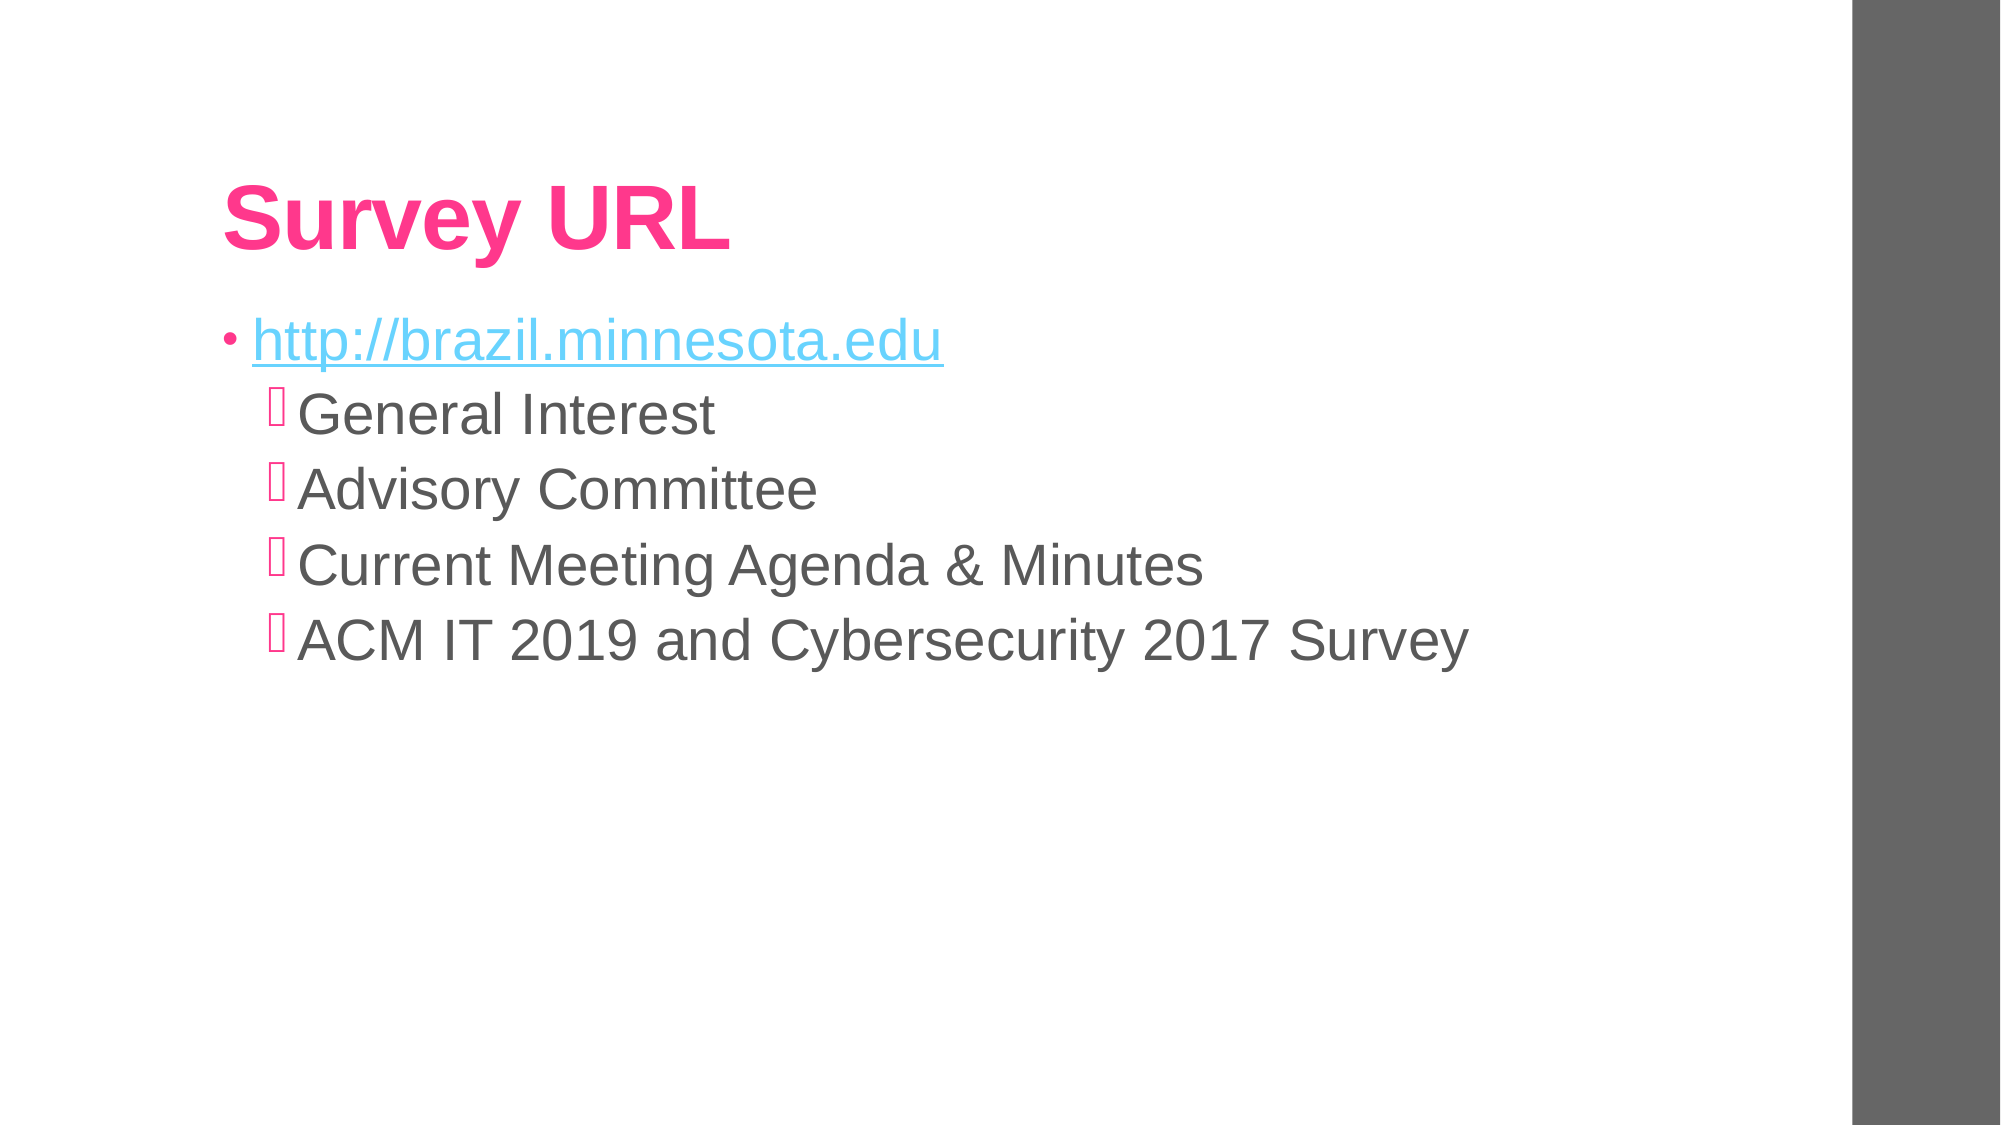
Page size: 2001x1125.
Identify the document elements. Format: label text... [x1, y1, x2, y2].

title Survey URL [206, 43, 1797, 278]
list http://brazil.minnesota.edu General Interest Advisory Committee Current Meeting Agenda & Minutes ACM IT 2019 and Cybersecurity 2017 Survey [206, 299, 1617, 1014]
